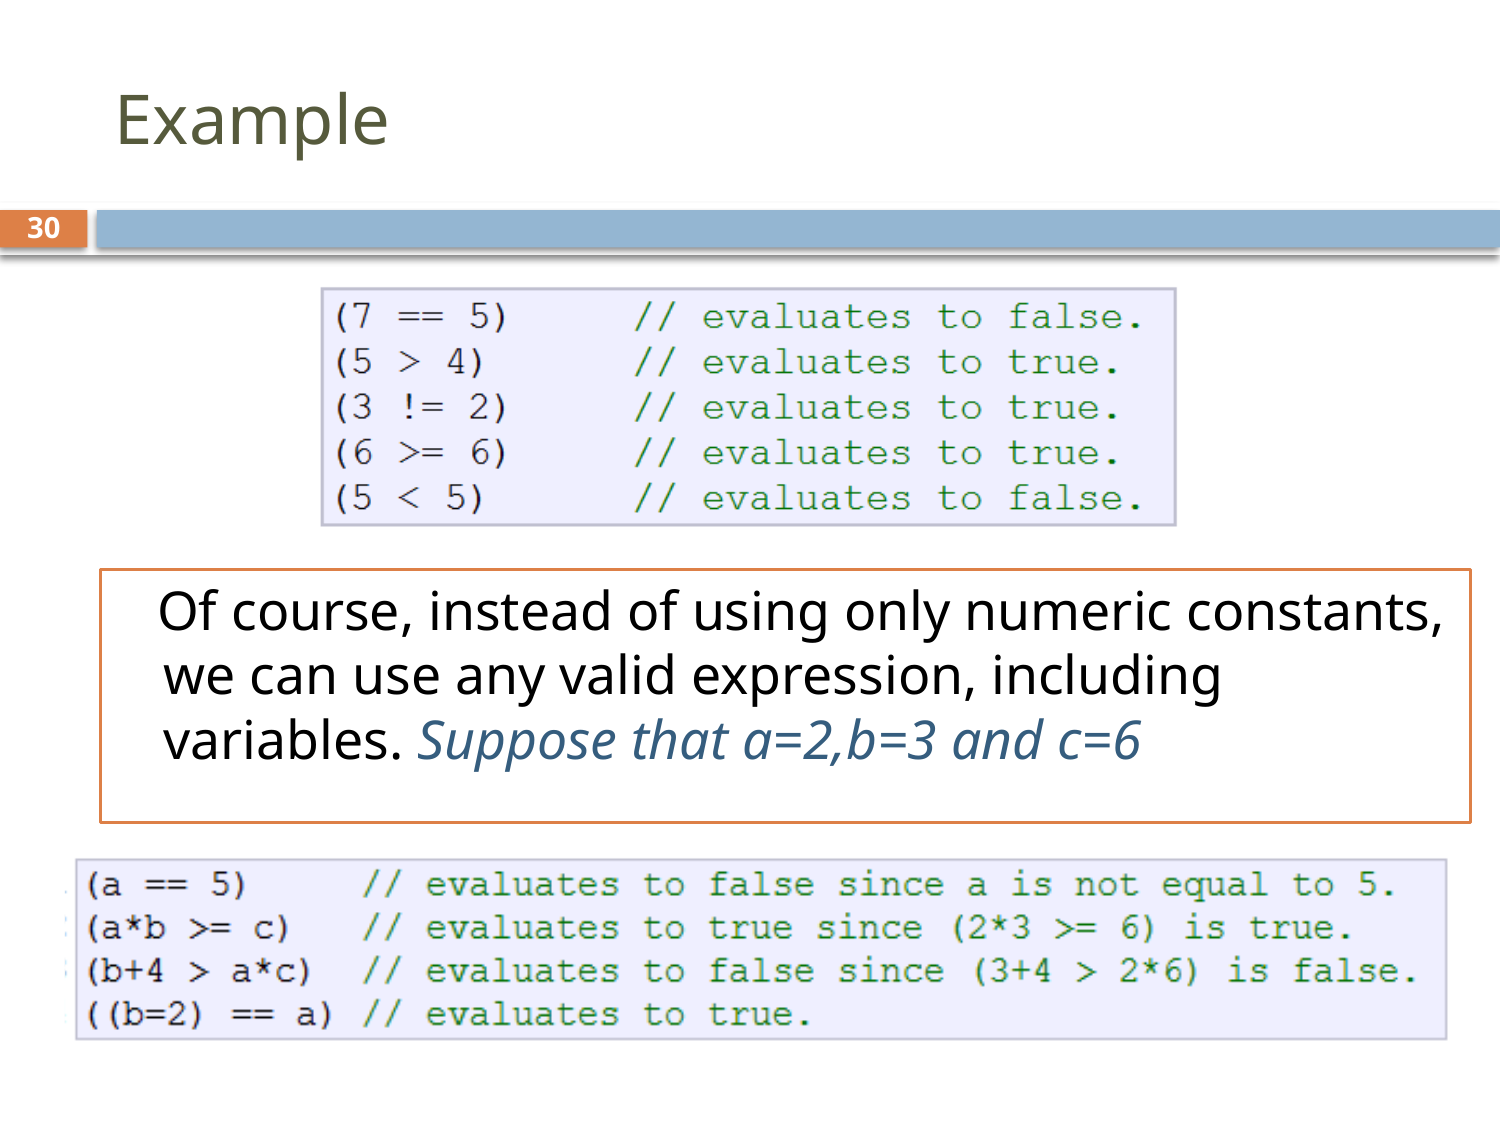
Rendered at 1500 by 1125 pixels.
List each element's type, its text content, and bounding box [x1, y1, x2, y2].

picture [312, 266, 1194, 551]
title Example [99, 67, 1375, 167]
list Of course, instead of using only numeric constants, we can use any valid expression, including variables. Suppose that a=2,b=3 and c=6 [99, 568, 1472, 824]
slide_number 30 [0, 208, 88, 249]
picture [64, 845, 1456, 1059]
